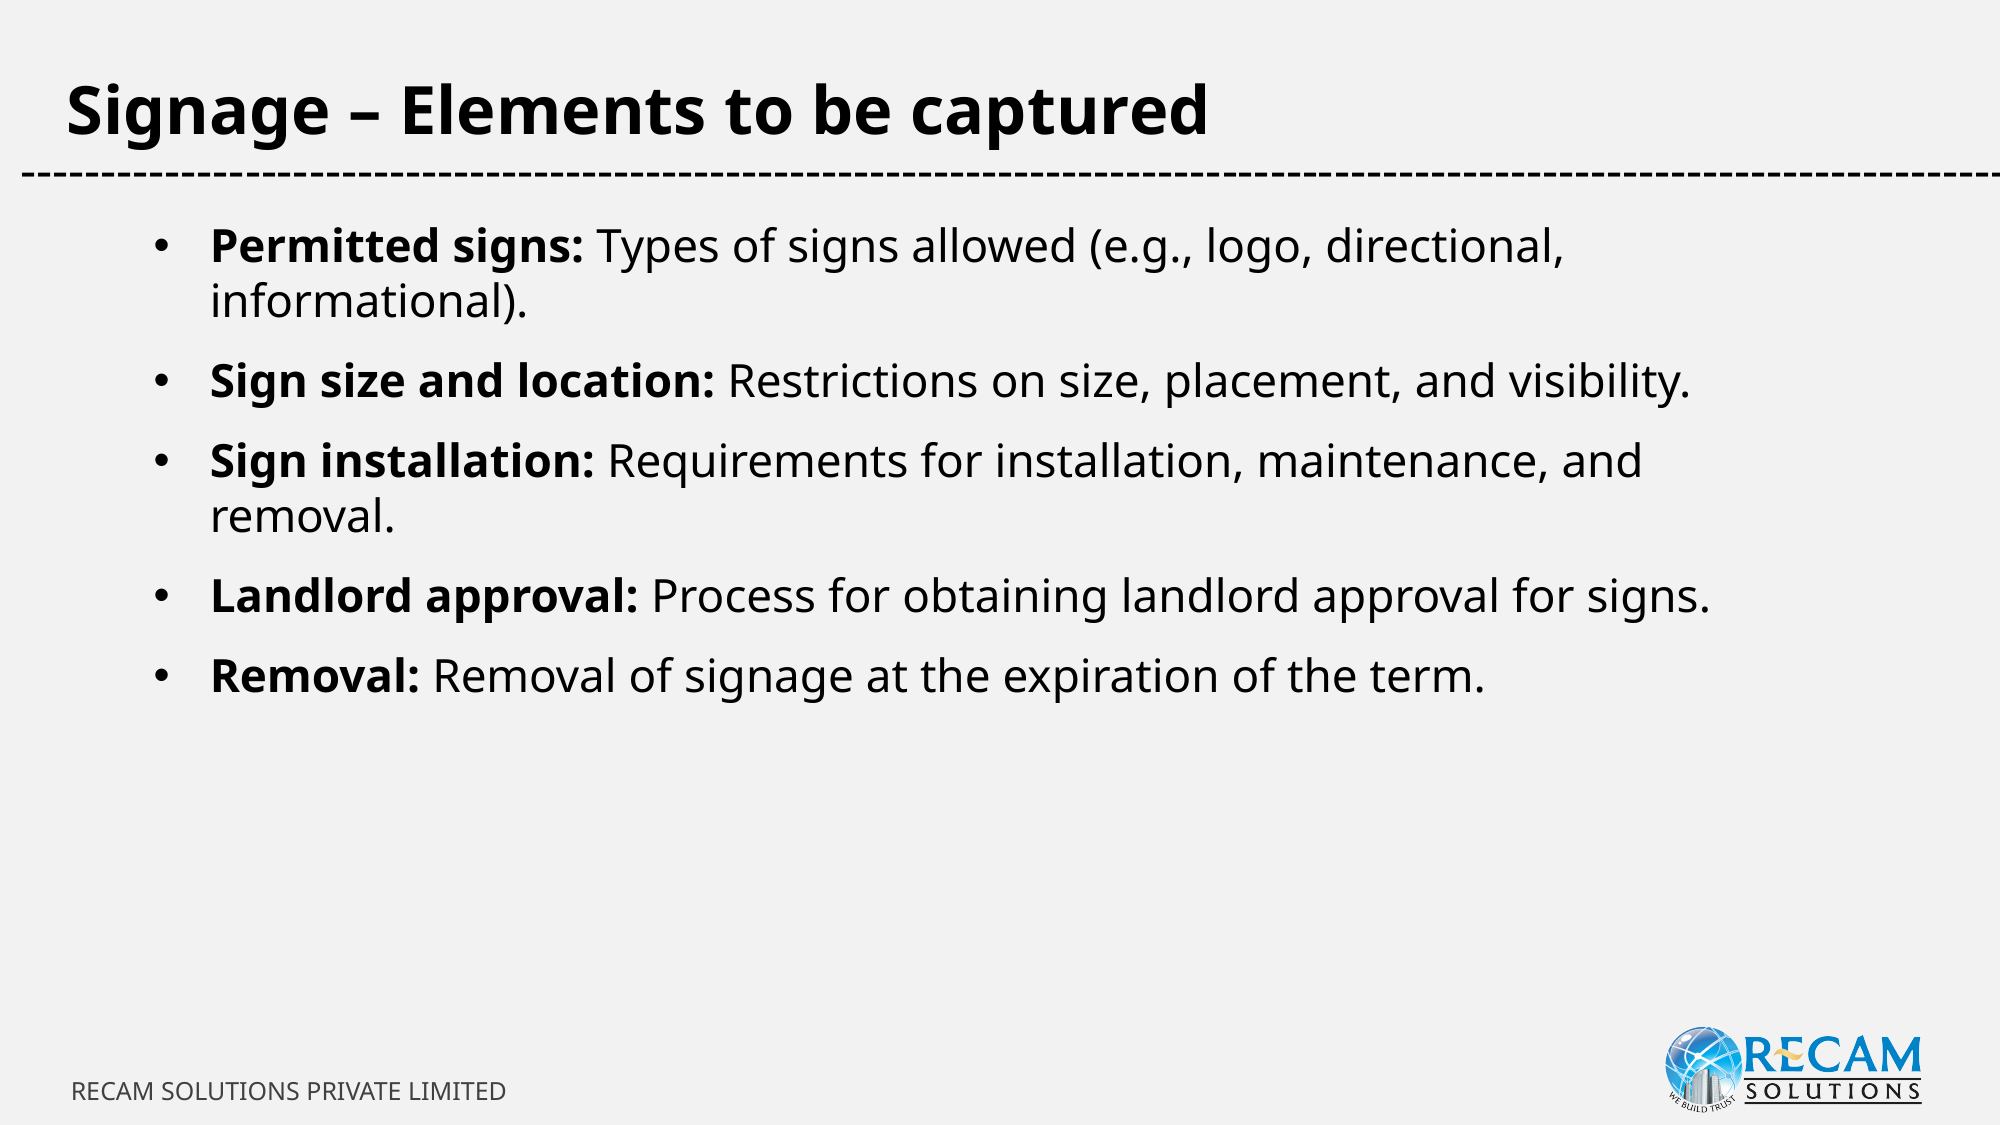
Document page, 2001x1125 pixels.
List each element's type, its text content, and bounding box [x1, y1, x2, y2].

text_box Permitted signs: Types of signs allowed (e.g., logo, directional, informational). Sign size and location: Restrictions on size, placement, and visibility. Sign installation: Requirements for installation, maintenance, and removal. Landlord approval: Process for obtaining landlord approval for signs. Removal: Removal of signage at the expiration of the term. [138, 209, 1842, 710]
footer RECAM SOLUTIONS PRIVATE LIMITED [70, 1073, 971, 1107]
picture [1652, 1014, 1935, 1125]
text_box Signage – Elements to be captured [51, 60, 1979, 131]
text_box ----------------------------------------------------------------------------------------------------------------------------- [6, 131, 2000, 207]
